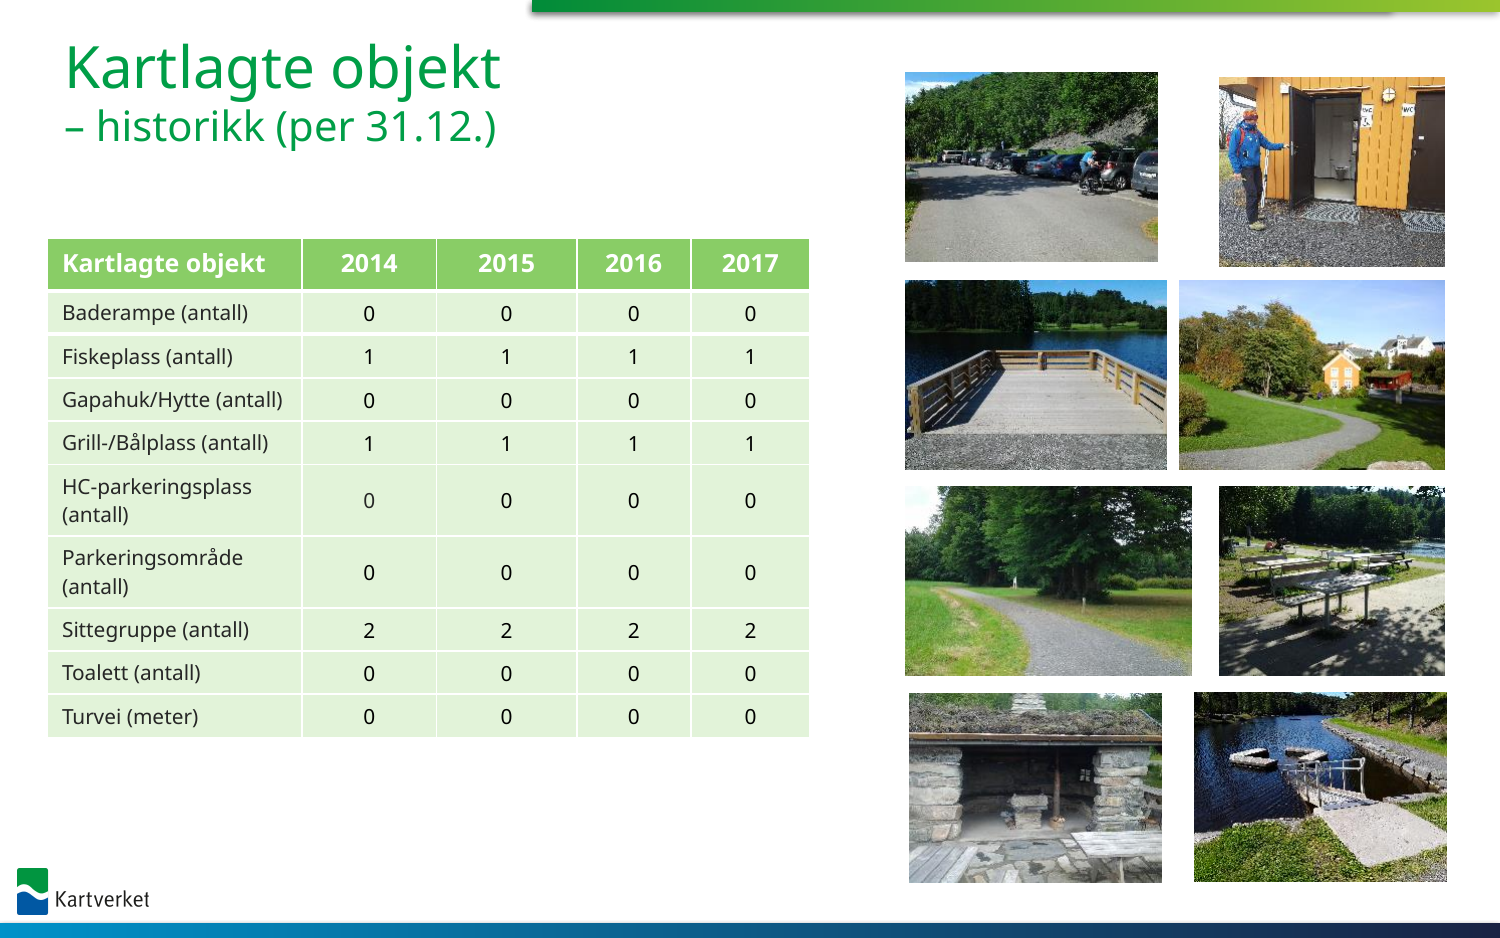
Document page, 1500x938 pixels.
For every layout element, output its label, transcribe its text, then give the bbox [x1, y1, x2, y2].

table_cell 0 [692, 465, 809, 535]
table_cell 0 [578, 537, 690, 607]
picture [1219, 486, 1445, 676]
table_cell 1 [692, 422, 809, 464]
table_cell 0 [578, 293, 690, 332]
table_cell 0 [437, 293, 576, 332]
table_cell 2 [303, 609, 436, 650]
table_cell 0 [578, 695, 690, 737]
table_header Kartlagte objekt [48, 239, 301, 289]
table_cell Sittegruppe (antall) [48, 609, 301, 650]
table_cell 0 [692, 695, 809, 737]
table_cell 1 [437, 336, 576, 377]
table_cell Baderampe (antall) [48, 293, 301, 332]
table_cell 2 [692, 609, 809, 650]
table_cell 0 [437, 537, 576, 607]
table_cell 0 [578, 379, 690, 420]
picture [905, 280, 1167, 470]
table_cell 0 [303, 293, 436, 332]
text_box Kartlagte objekt – historikk (per 31.12.) [49, 14, 1431, 158]
table_cell Turvei (meter) [48, 695, 301, 737]
table_cell 0 [437, 695, 576, 737]
table_cell 0 [303, 379, 436, 420]
table_header 2015 [437, 239, 576, 289]
table_cell 1 [578, 422, 690, 464]
table_cell 1 [437, 422, 576, 464]
picture [905, 486, 1193, 676]
table_cell 0 [437, 379, 576, 420]
table_cell 0 [437, 652, 576, 693]
table_header 2014 [303, 239, 436, 289]
table_cell Fiskeplass (antall) [48, 336, 301, 377]
table_cell 0 [303, 695, 436, 737]
table_cell 0 [437, 465, 576, 535]
table_cell 2 [437, 609, 576, 650]
picture [909, 693, 1163, 884]
table_cell 0 [578, 652, 690, 693]
table_cell 0 [303, 652, 436, 693]
table_cell 1 [303, 336, 436, 377]
picture [1219, 77, 1445, 267]
table_cell Parkeringsområde (antall) [48, 537, 301, 607]
table_cell 0 [303, 465, 436, 535]
picture [905, 72, 1158, 262]
table_cell Gapahuk/Hytte (antall) [48, 379, 301, 420]
table_cell 0 [578, 465, 690, 535]
table_header 2017 [692, 239, 809, 289]
table_cell 0 [692, 652, 809, 693]
table_cell 2 [578, 609, 690, 650]
table_cell 1 [303, 422, 436, 464]
table_cell 0 [303, 537, 436, 607]
table_cell HC-parkeringsplass (antall) [48, 465, 301, 535]
table_cell 0 [692, 379, 809, 420]
table_cell Toalett (antall) [48, 652, 301, 693]
table_cell 1 [578, 336, 690, 377]
table_cell 0 [692, 537, 809, 607]
table_cell 1 [692, 336, 809, 377]
picture [1179, 280, 1445, 470]
table_cell Grill-/Bålplass (antall) [48, 422, 301, 464]
table_header 2016 [578, 239, 690, 289]
picture [1194, 692, 1448, 882]
table_cell 0 [692, 293, 809, 332]
